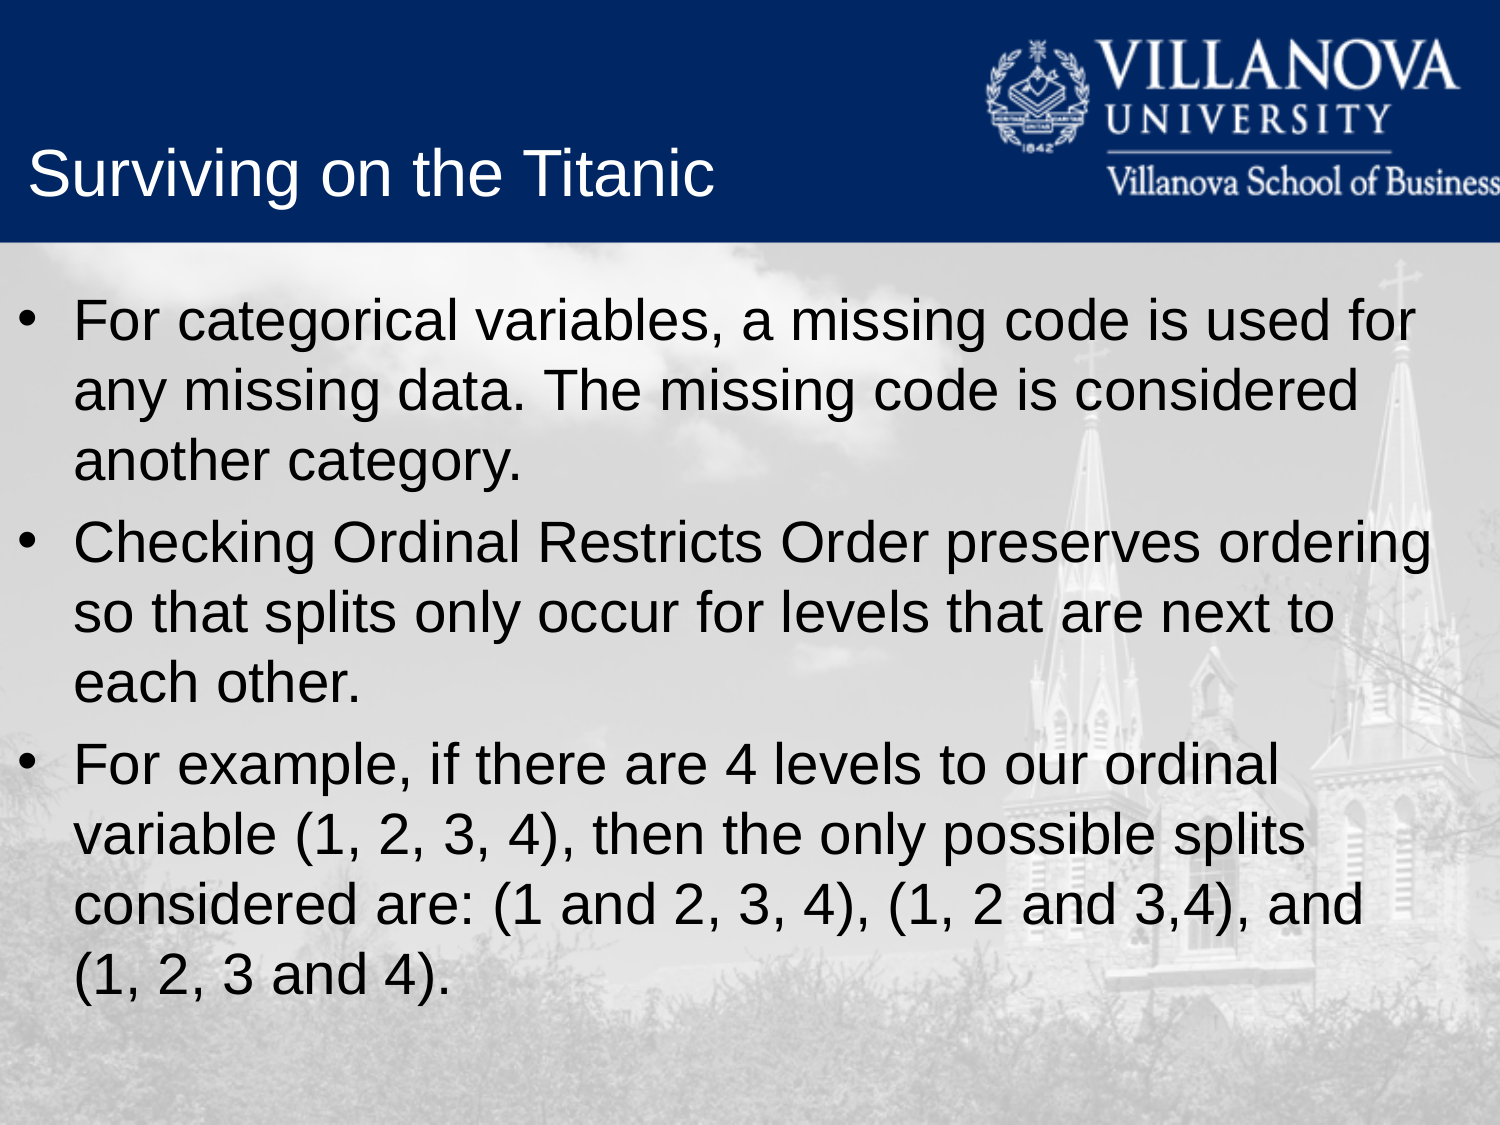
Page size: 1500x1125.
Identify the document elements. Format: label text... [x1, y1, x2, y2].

picture [0, 0, 1500, 1125]
text_box Surviving on the Titanic [12, 37, 1363, 225]
list For categorical variables, a missing code is used for any missing data. The missing code is considered another category. Checking Ordinal Restricts Order preserves ordering so that splits only occur for levels that are next to each other. For example, if there are 4 levels to our ordinal variable (1, 2, 3, 4), then the only possible splits considered are: (1 and 2, 3, 4), (1, 2 and 3,4), and (1, 2, 3 and 4). [2, 275, 1453, 1013]
